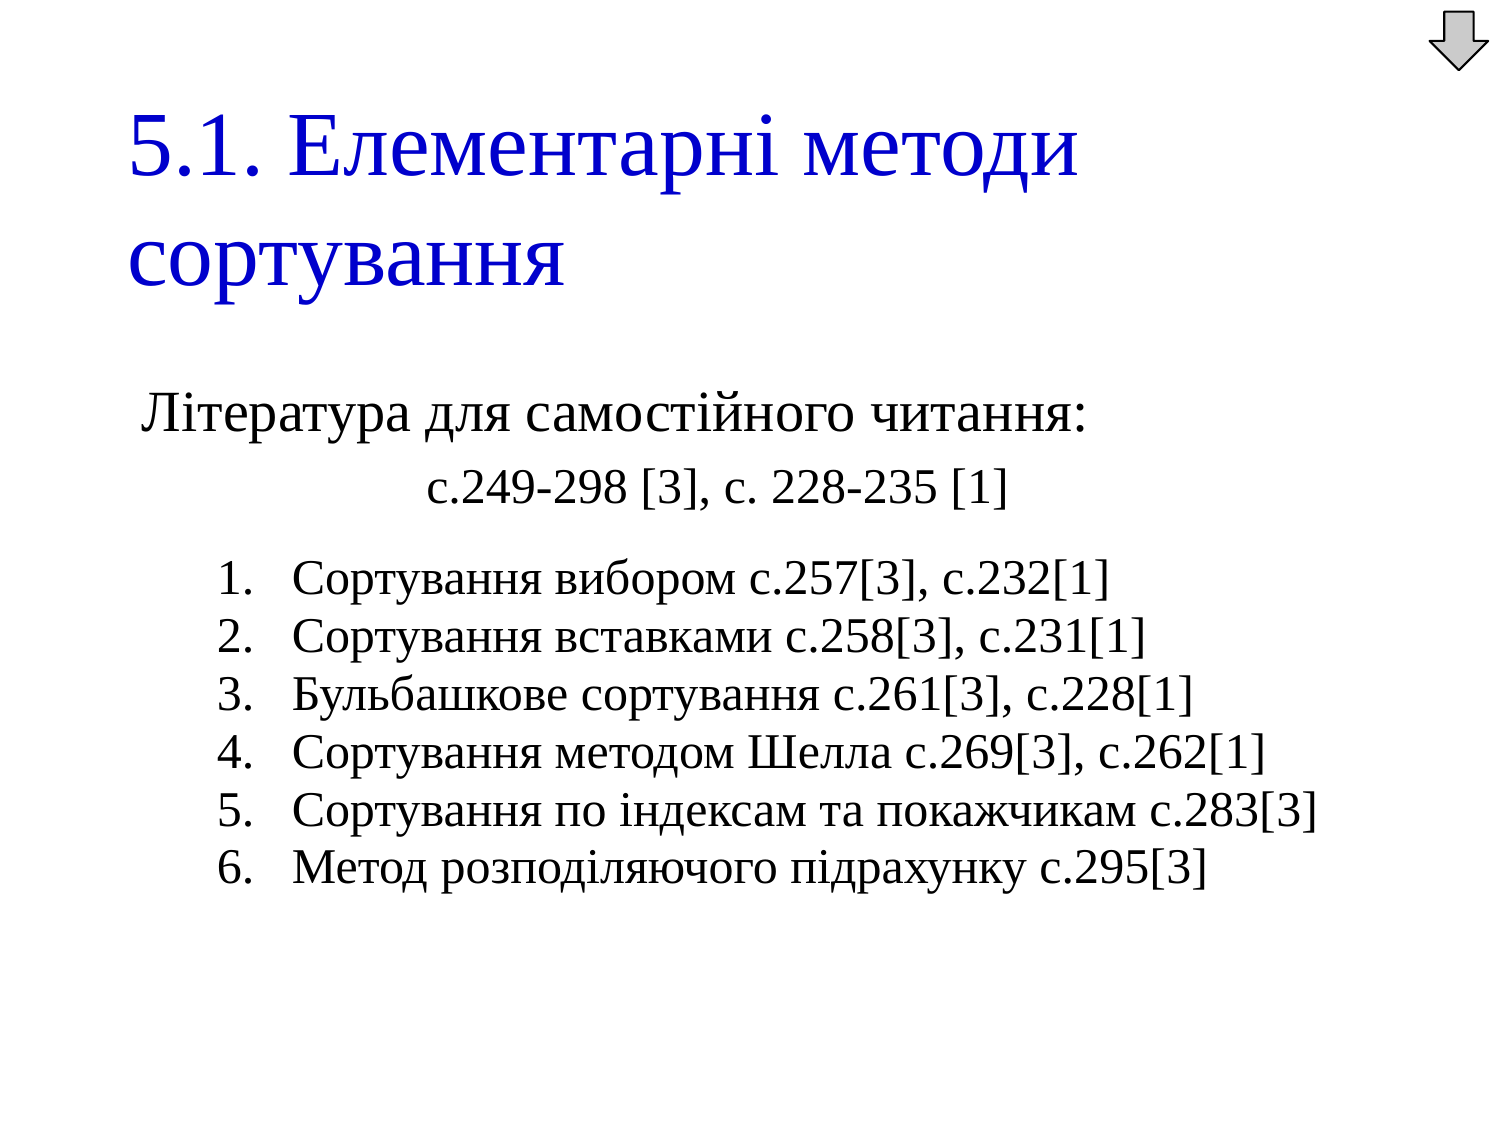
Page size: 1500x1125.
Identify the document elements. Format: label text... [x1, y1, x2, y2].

text_box [1429, 11, 1489, 71]
list Література для самостійного читання: с.249-298 [3], с. 228-235 [1] Сортування вибором с.257[3], с.232[1] Сортування вставками с.258[3], с.231[1] Бульбашкове сортування с.261[3], с.228[1] Сортування методом Шелла с.269[3], с.262[1] Сортування по індексам та покажчикам с.283[3] Метод розподіляючого підрахунку с.295[3] [111, 373, 1388, 1067]
title 5.1. Елементарні методи сортування [111, 99, 1438, 288]
